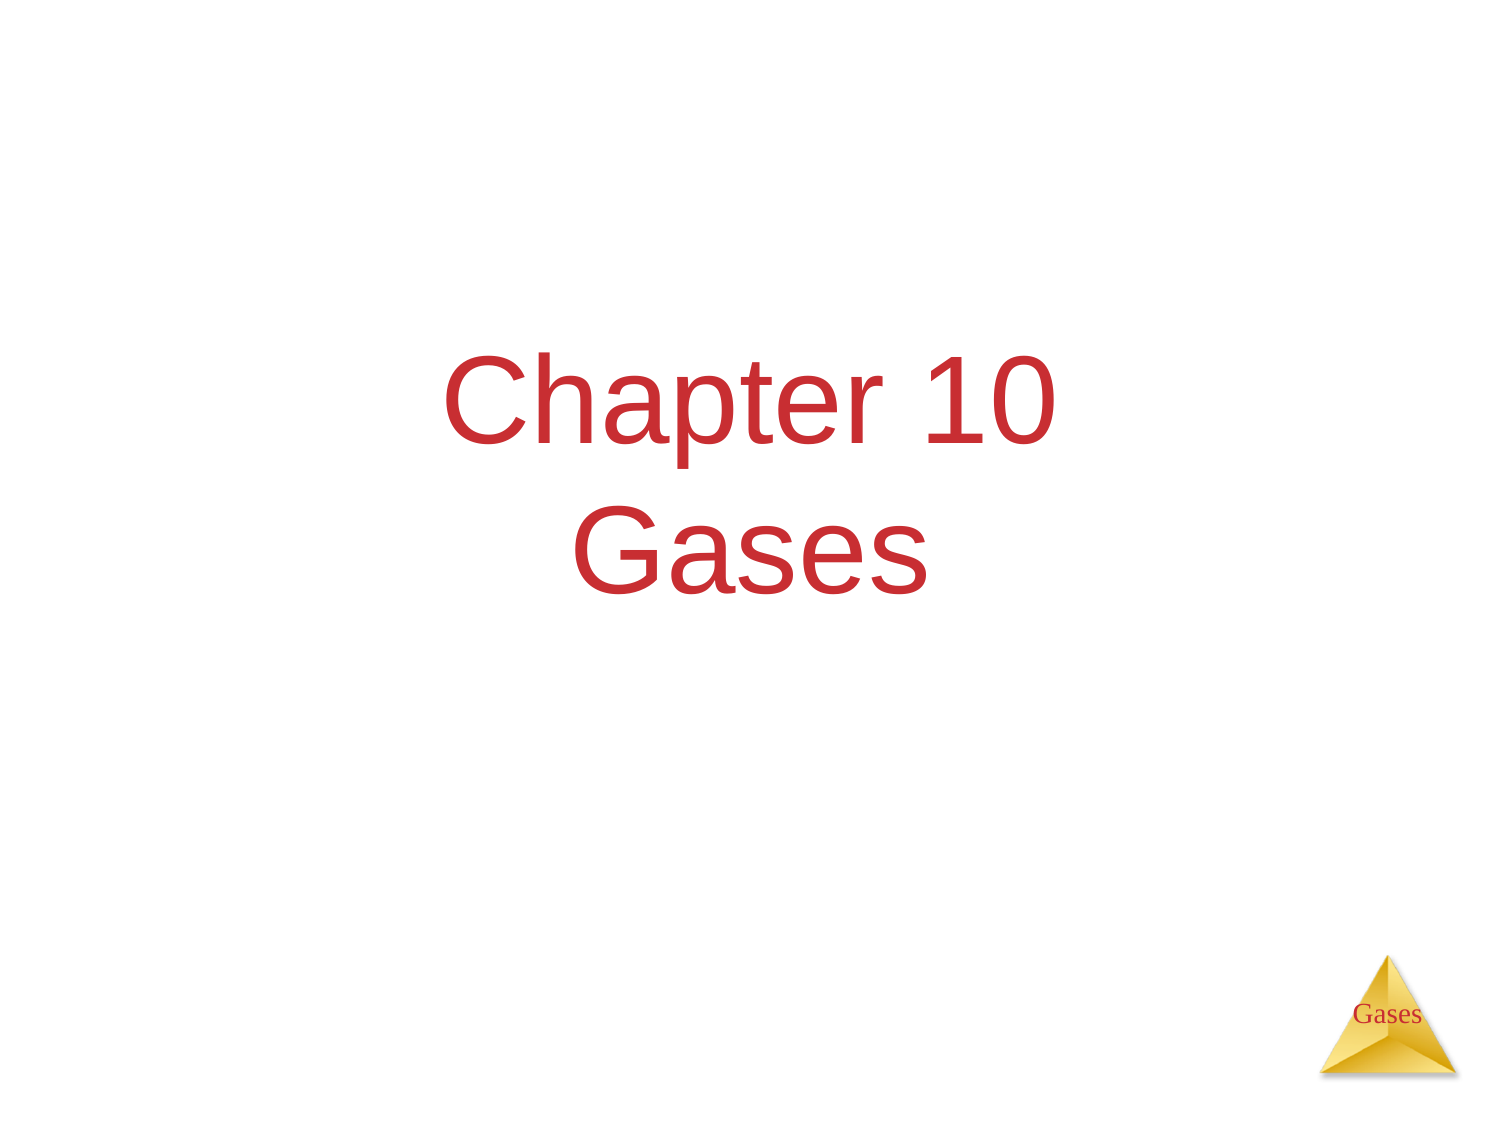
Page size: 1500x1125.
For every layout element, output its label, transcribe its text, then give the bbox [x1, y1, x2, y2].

title Chapter 10 Gases [112, 374, 1388, 563]
picture [1275, 899, 1500, 1125]
